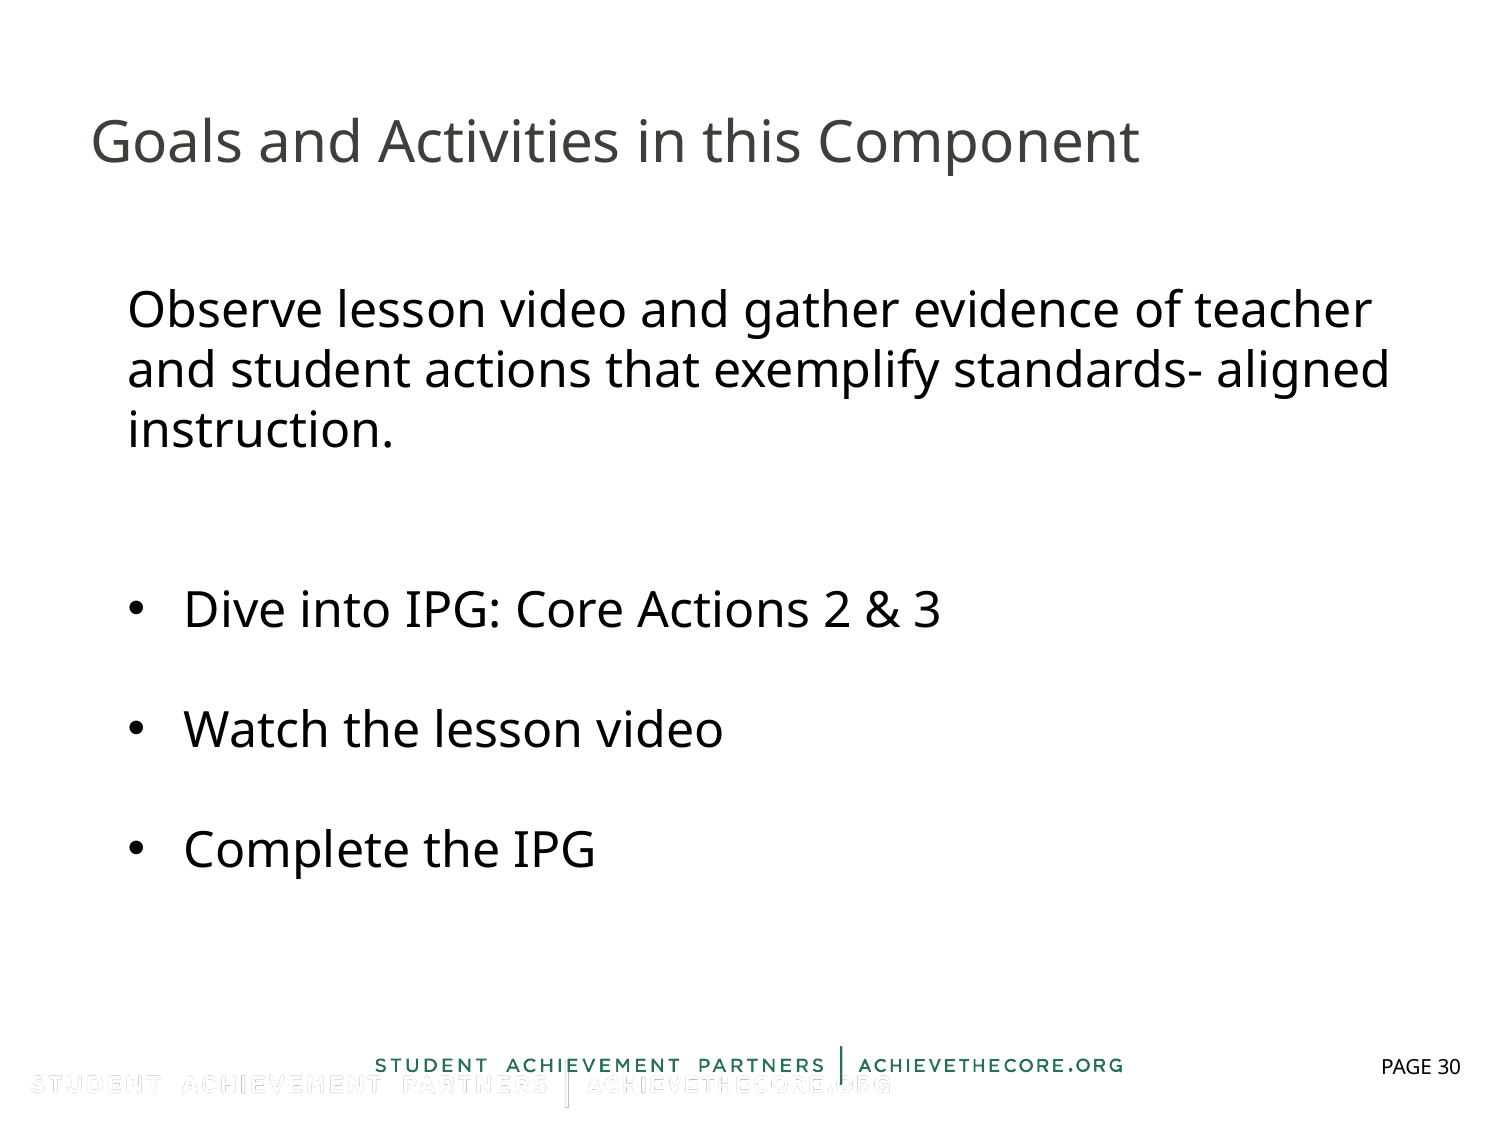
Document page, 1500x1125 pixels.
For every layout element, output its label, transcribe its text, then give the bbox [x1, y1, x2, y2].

picture [375, 1046, 1122, 1085]
title Goals and Activities in this Component [75, 45, 1425, 233]
list Observe lesson video and gather evidence of teacher and student actions that exemplify standards- aligned instruction. Dive into IPG: Core Actions 2 & 3 Watch the lesson video Complete the IPG [75, 262, 1425, 1005]
